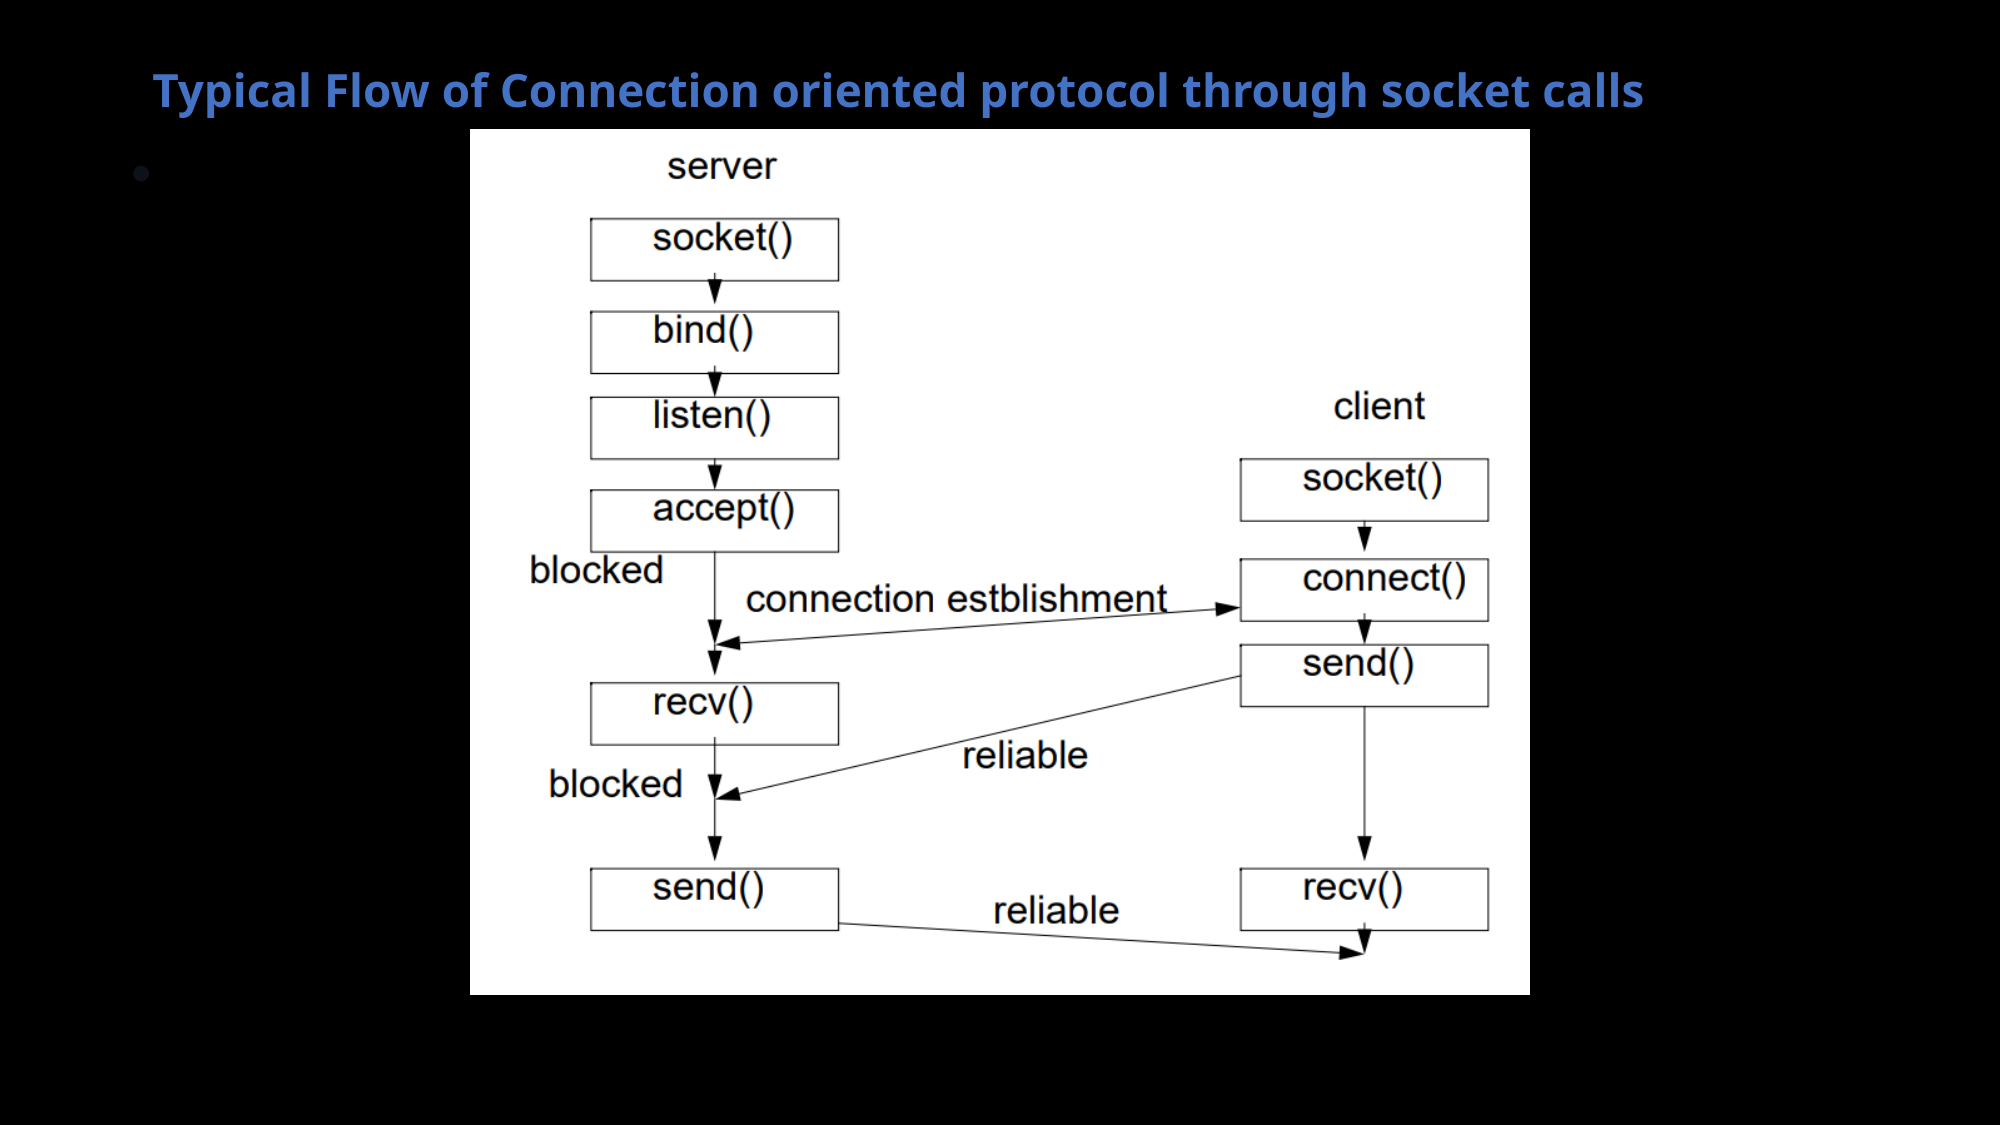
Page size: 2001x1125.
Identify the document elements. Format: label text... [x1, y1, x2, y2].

picture [470, 129, 1530, 996]
list [116, 138, 1842, 1114]
title Typical Flow of Connection oriented protocol through socket calls [137, 59, 1863, 125]
